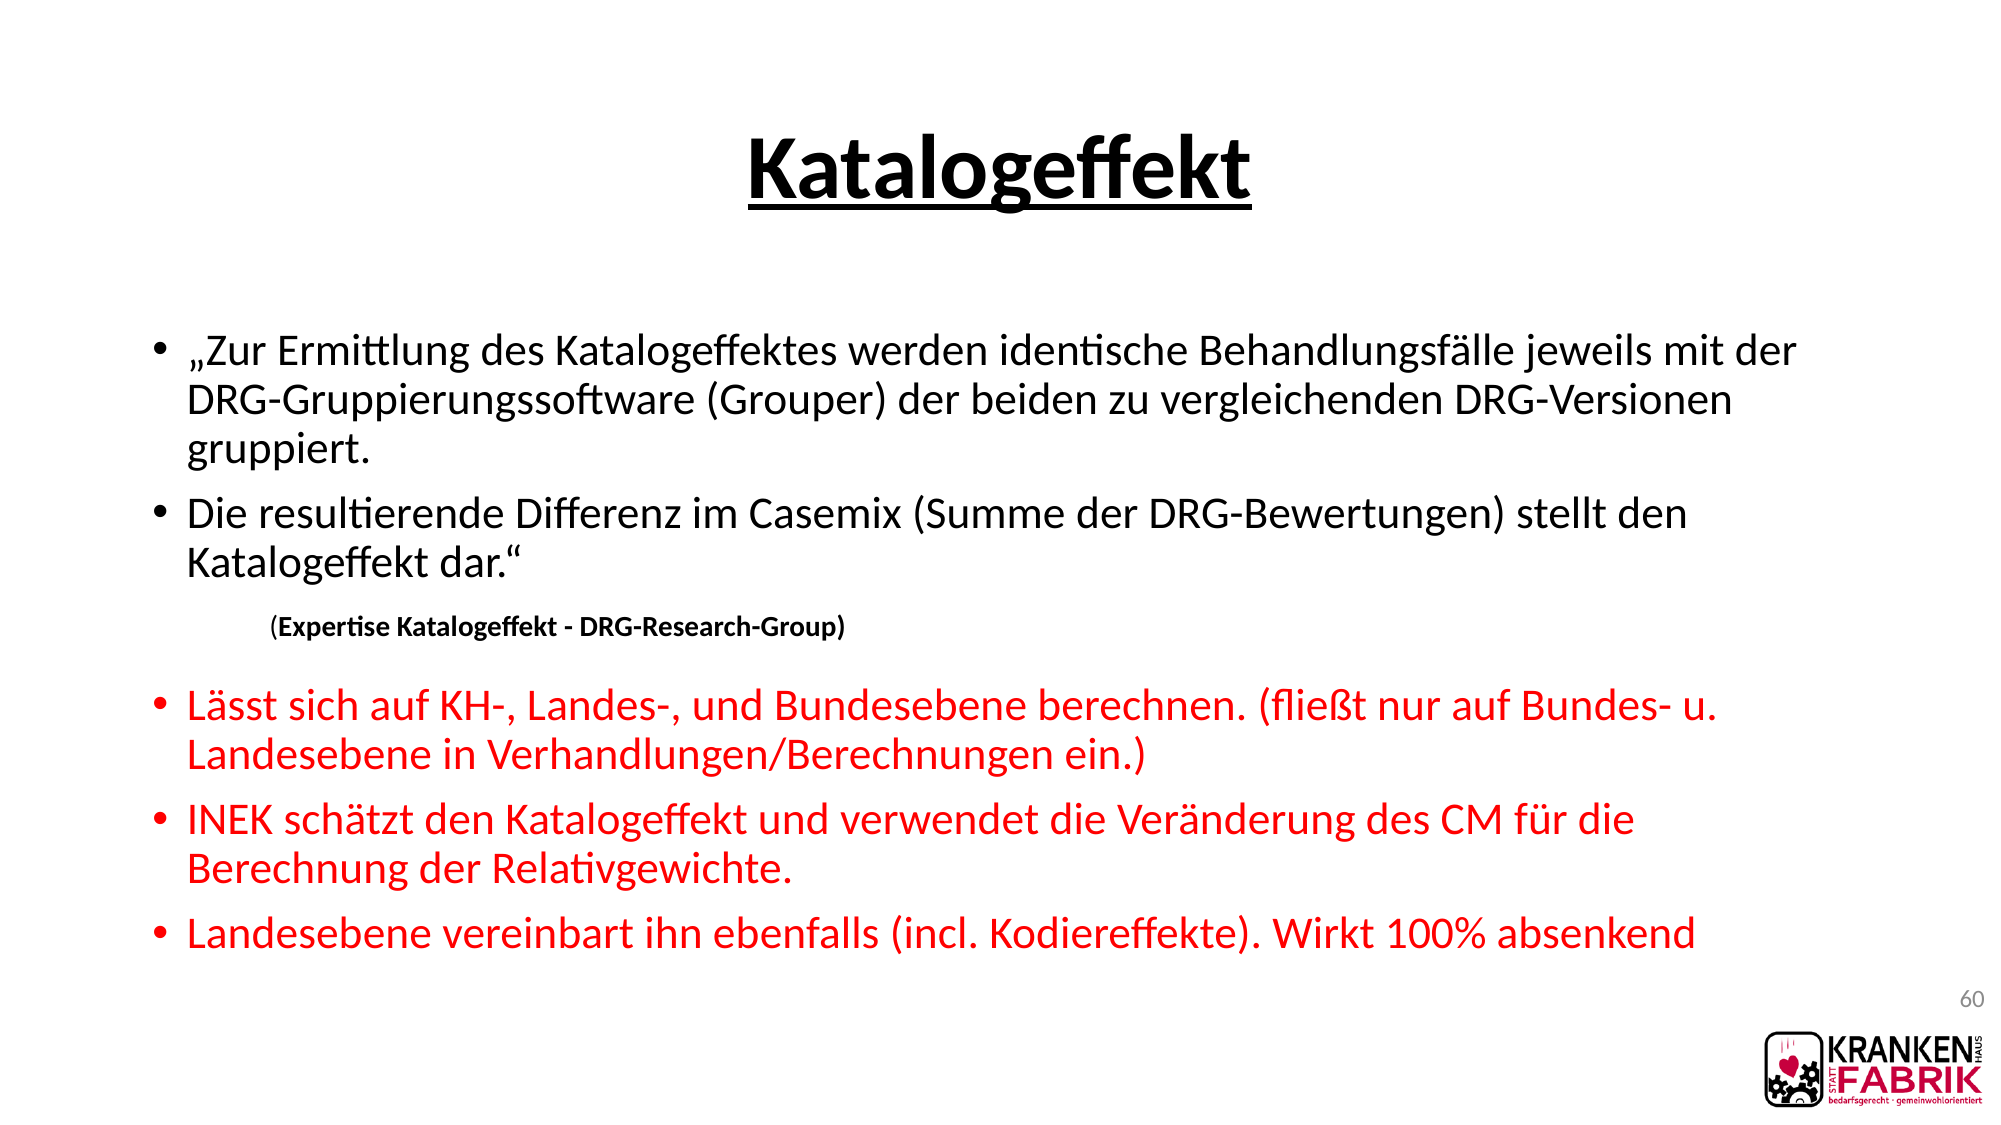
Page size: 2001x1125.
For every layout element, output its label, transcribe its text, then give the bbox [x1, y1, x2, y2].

slide_number 60 [1550, 968, 2000, 1028]
picture [1746, 1028, 2000, 1125]
title Katalogeffekt [137, 59, 1863, 278]
list „Zur Ermittlung des Katalogeffektes werden identische Behandlungsfälle jeweils mit der DRG-Gruppierungssoftware (Grouper) der beiden zu vergleichenden DRG-Versionen gruppiert. Die resultierende Differenz im Casemix (Summe der DRG-Bewertungen) stellt den Katalogeffekt dar.“ (Expertise Katalogeffekt - DRG-Research-Group) Lässt sich auf KH-, Landes-, und Bundesebene berechnen. (fließt nur auf Bundes- u. Landesebene in Verhandlungen/Berechnungen ein.) INEK schätzt den Katalogeffekt und verwendet die Veränderung des CM für die Berechnung der Relativgewichte. Landesebene vereinbart ihn ebenfalls (incl. Kodiereffekte). Wirkt 100% absenkend [137, 318, 1863, 1033]
